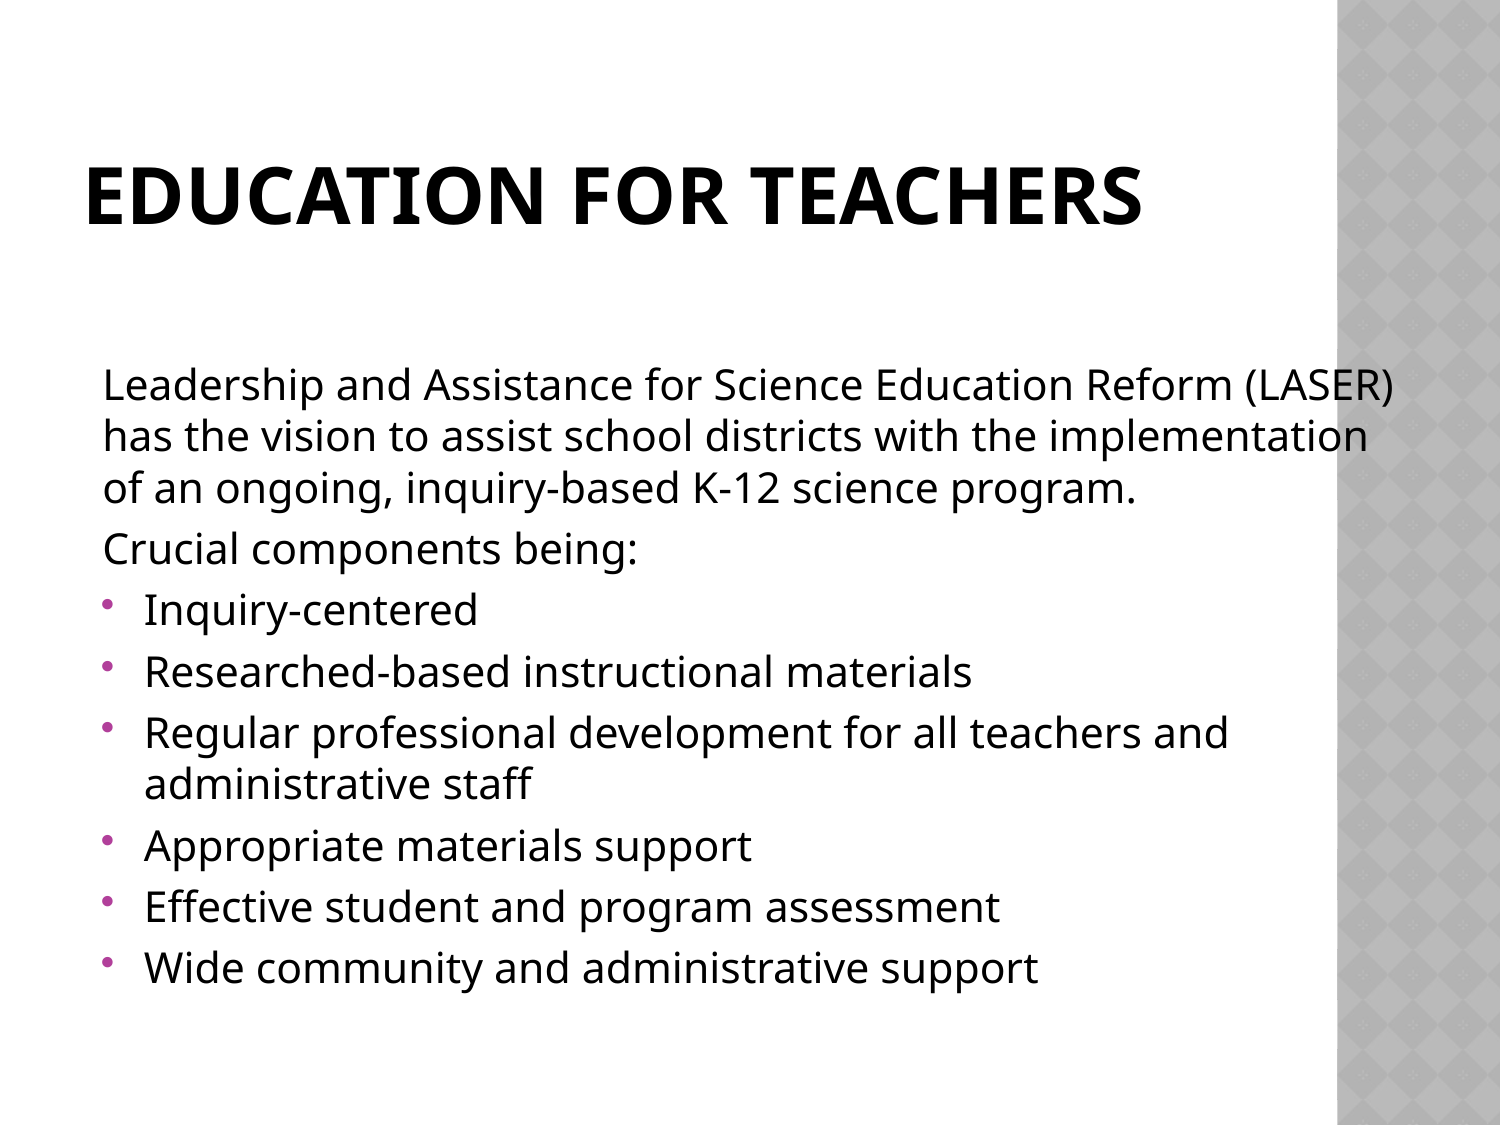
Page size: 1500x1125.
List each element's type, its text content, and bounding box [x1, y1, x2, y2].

list Leadership and Assistance for Science Education Reform (LASER) has the vision to assist school districts with the implementation of an ongoing, inquiry-based K-12 science program. Crucial components being: Inquiry-centered Researched-based instructional materials Regular professional development for all teachers and administrative staff Appropriate materials support Effective student and program assessment Wide community and administrative support [87, 350, 1413, 1038]
title Education for Teachers [75, 52, 1263, 240]
